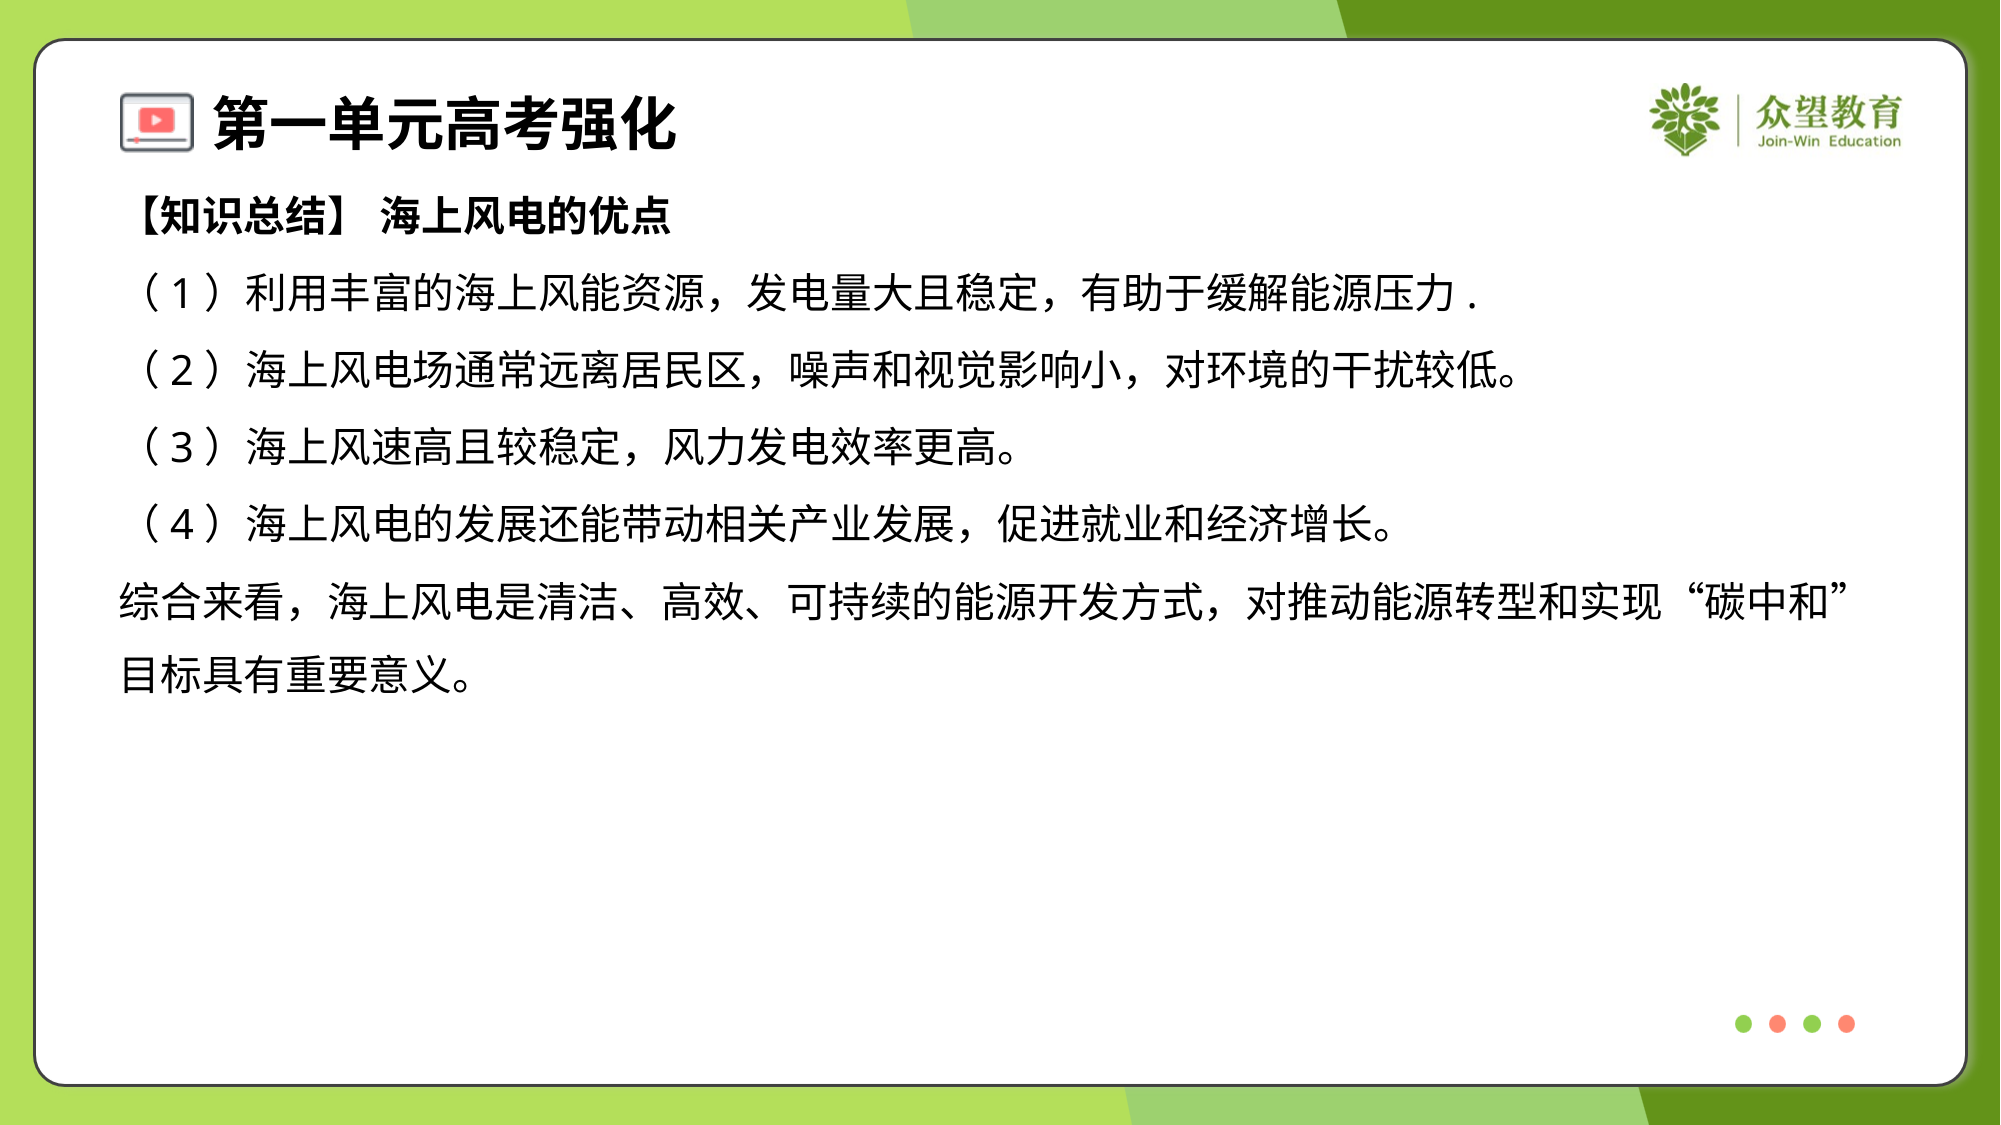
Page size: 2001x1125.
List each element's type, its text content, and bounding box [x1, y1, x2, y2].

text_box 【知识总结】 海上风电的优点 （1）利用丰富的海上风能资源，发电量大且稳定，有助于缓解能源压力. （2）海上风电场通常远离居民区，噪声和视觉影响小，对环境的干扰较低。 （3）海上风速高且较稳定，风力发电效率更高。 （4）海上风电的发展还能带动相关产业发展，促进就业和经济增长。 综合来看，海上风电是清洁、高效、可持续的能源开发方式，对推动能源转型和实现“碳中和” 目标具有重要意义。 [118, 164, 1883, 691]
picture [0, 0, 2000, 1125]
